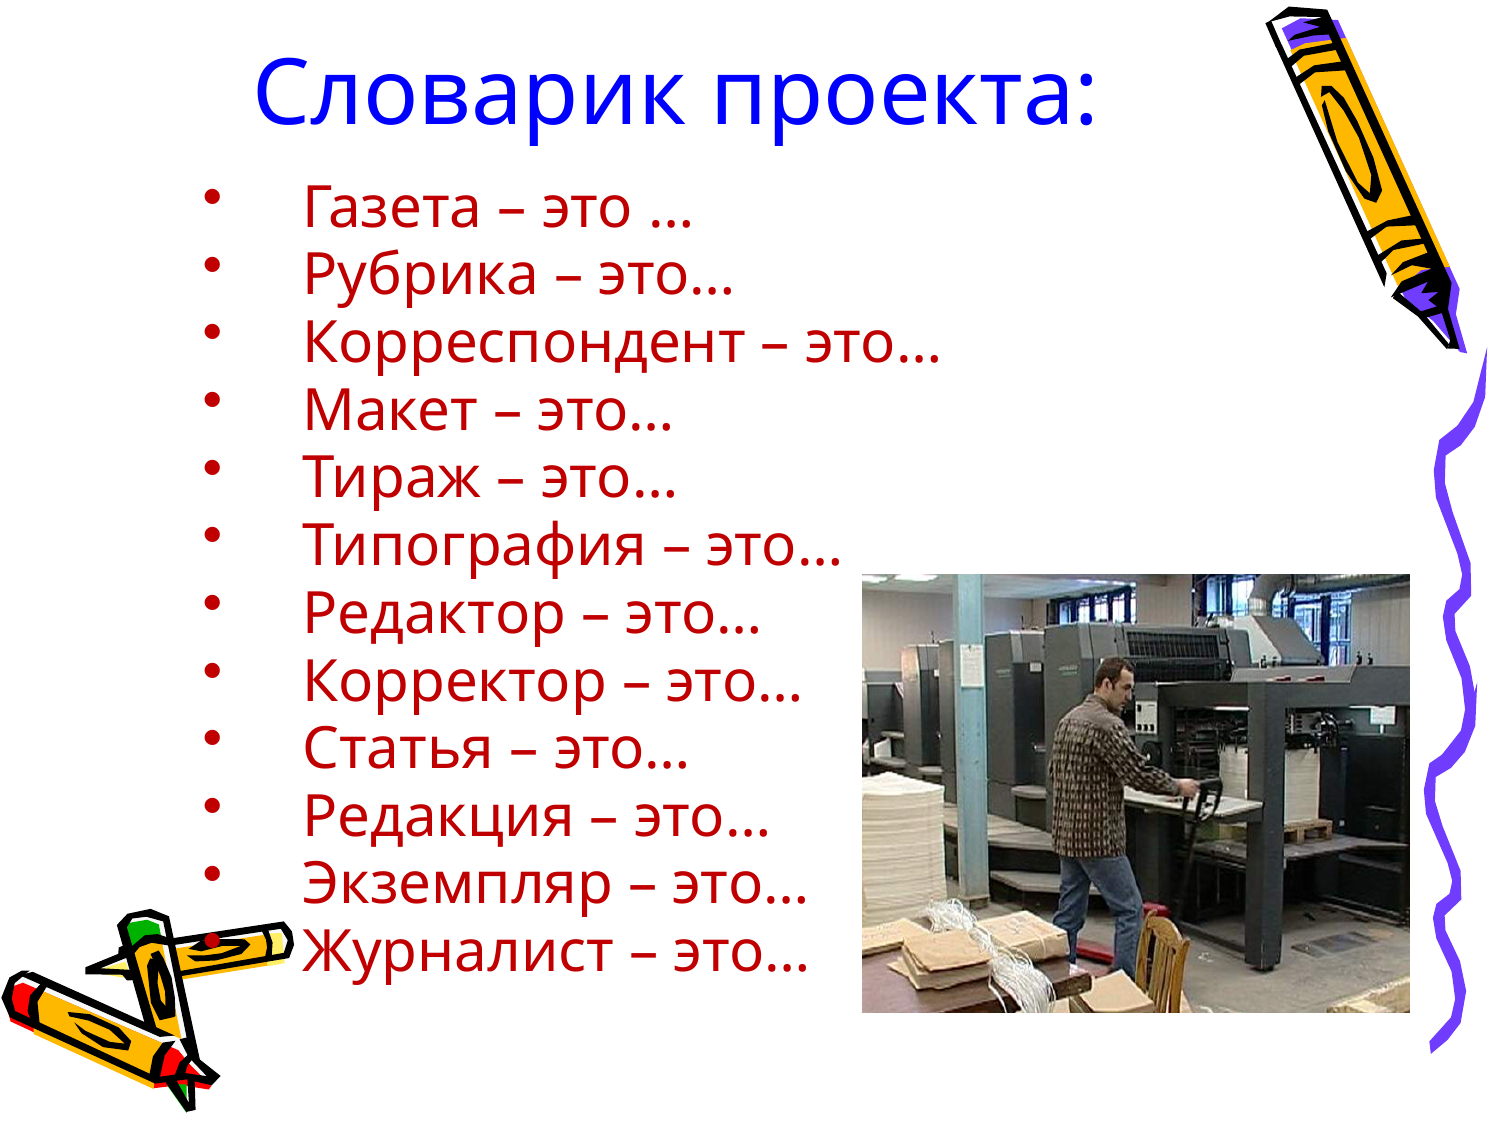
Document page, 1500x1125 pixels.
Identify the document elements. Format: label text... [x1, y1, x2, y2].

title Словарик проекта: [112, 24, 1240, 151]
list Газета – это … Рубрика – это… Корреспондент – это… Макет – это… Тираж – это… Типография – это… Редактор – это… Корректор – это… Статья – это… Редакция – это… Экземпляр – это… Журналист – это… [187, 174, 1376, 1051]
picture [862, 574, 1410, 1013]
